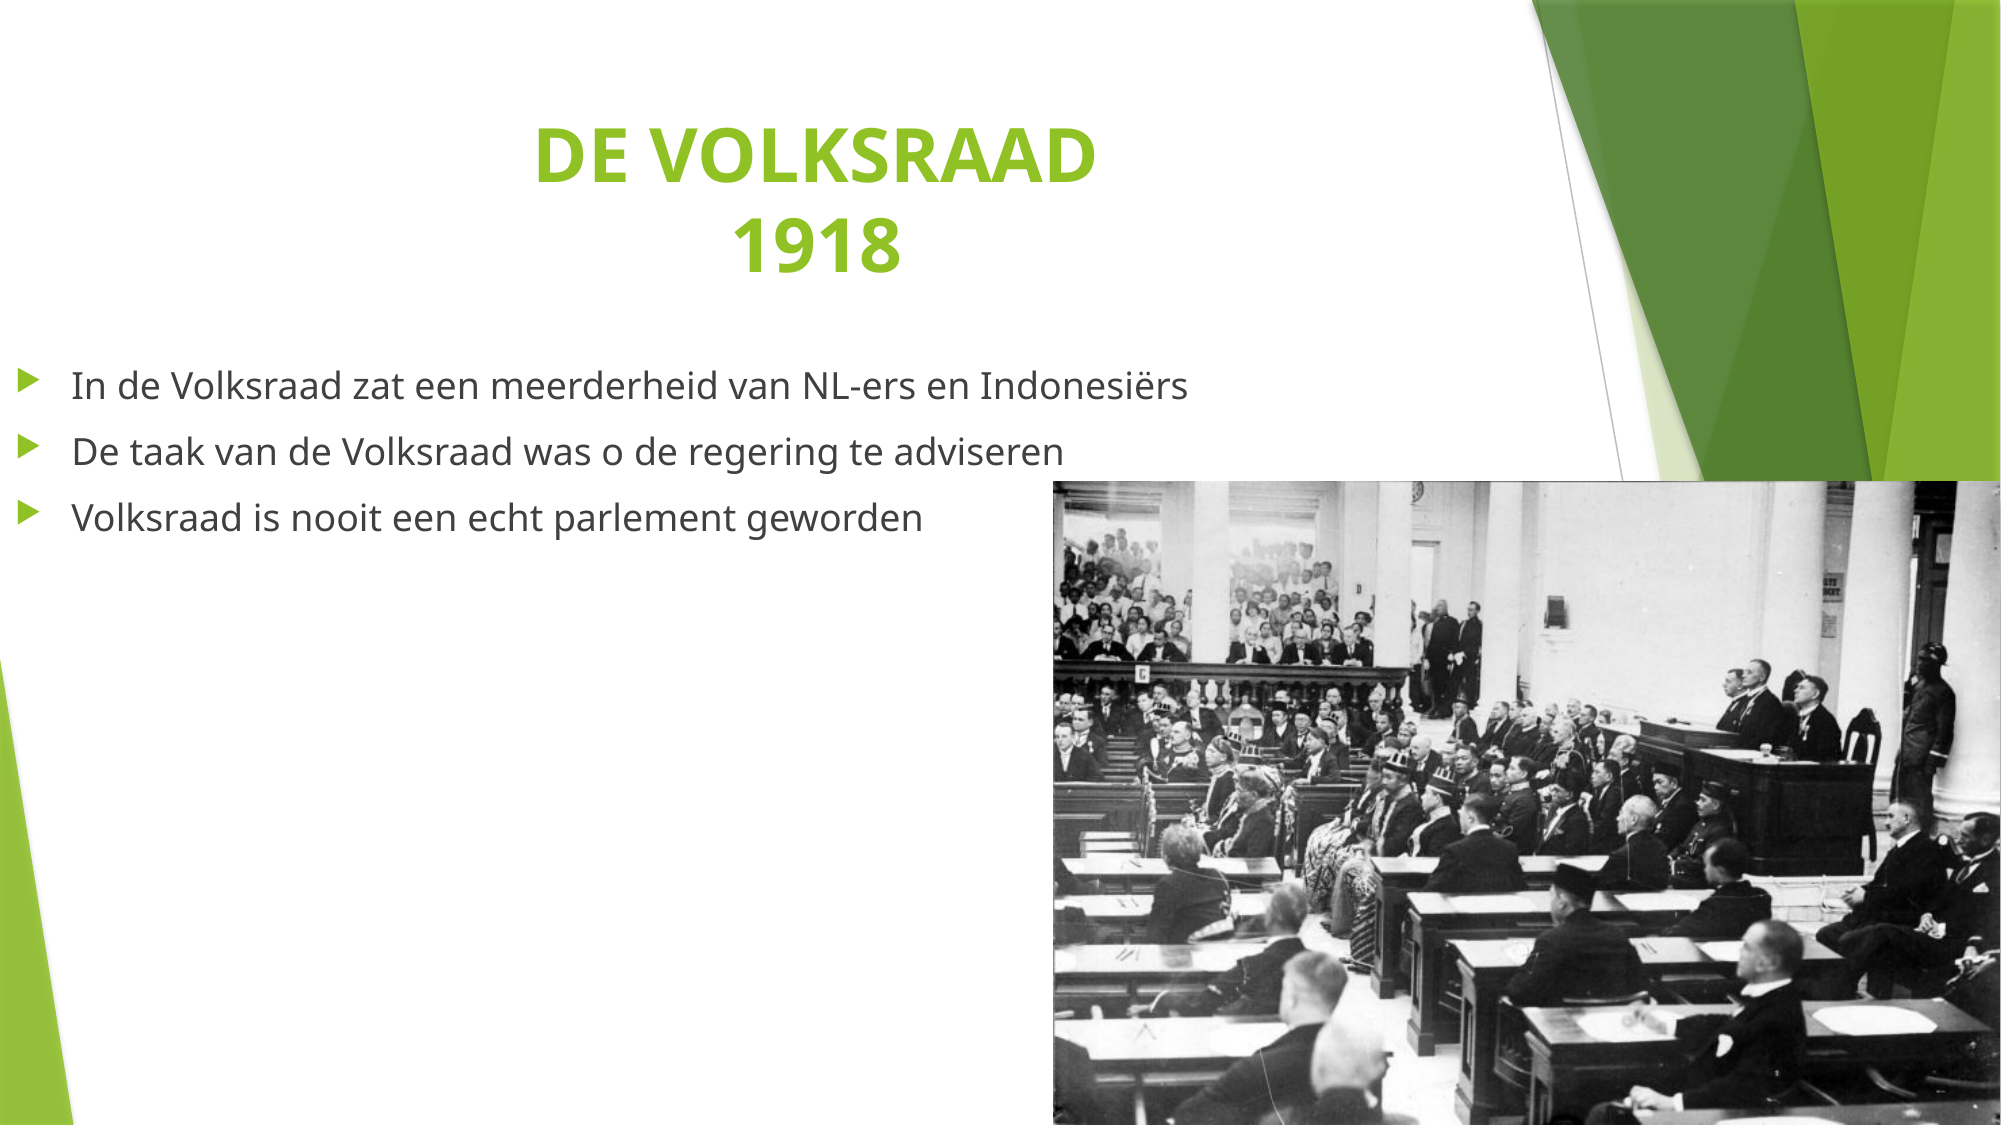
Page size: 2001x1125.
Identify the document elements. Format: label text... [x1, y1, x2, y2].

picture [1052, 480, 2000, 1125]
list In de Volksraad zat een meerderheid van NL-ers en Indonesiërs De taak van de Volksraad was o de regering te adviseren Volksraad is nooit een echt parlement geworden [0, 354, 2000, 1125]
title DE VOLKSRAAD 1918 [111, 99, 1522, 317]
